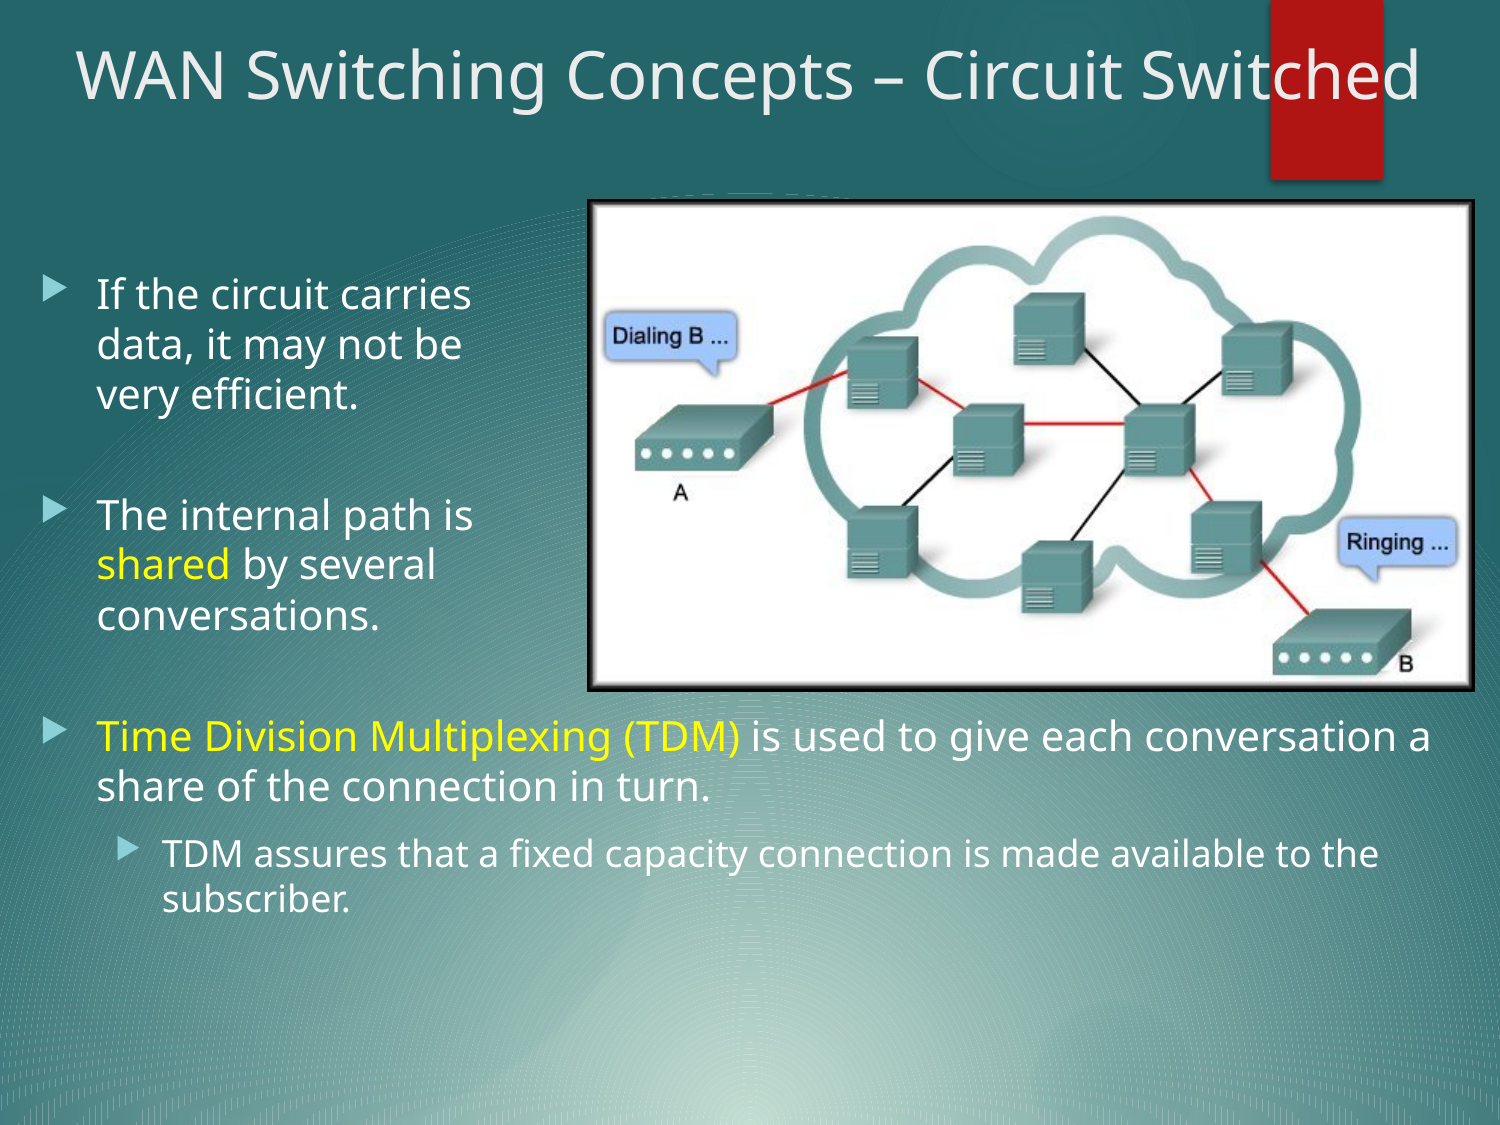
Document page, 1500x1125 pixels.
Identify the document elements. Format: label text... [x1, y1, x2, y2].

picture [587, 199, 1476, 692]
list If the circuit carries data, it may not be very efficient. The internal path is shared by several conversations. Time Division Multiplexing (TDM) is used to give each conversation a share of the connection in turn. TDM assures that a fixed capacity connection is made available to the subscriber. [24, 259, 1475, 1123]
title WAN Switching Concepts – Circuit Switched [24, 24, 1475, 138]
